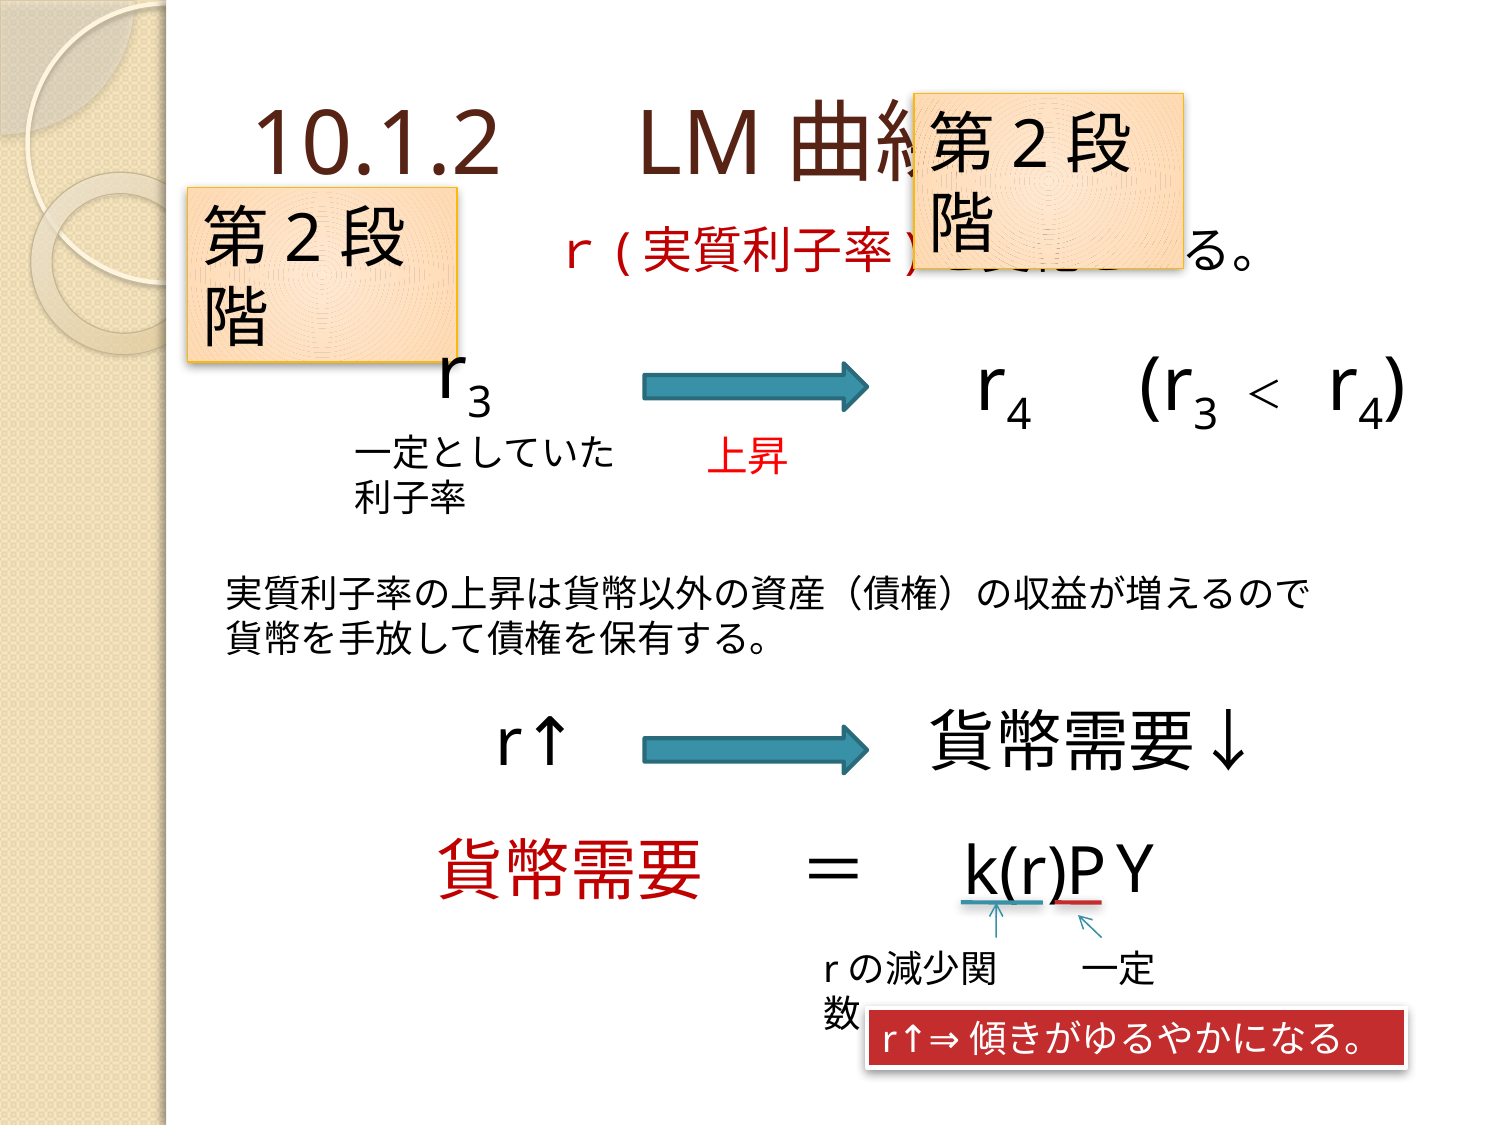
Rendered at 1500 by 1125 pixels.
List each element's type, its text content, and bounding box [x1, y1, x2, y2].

text_box ＝ [785, 820, 949, 915]
title 10.1.2 LM曲線 [235, 45, 1466, 233]
text_box 一定 [1066, 937, 1219, 998]
text_box k(r)P [949, 820, 1101, 915]
text_box rの減少関数 [808, 937, 1043, 1043]
text_box Y [1101, 738, 1266, 913]
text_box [1077, 915, 1102, 938]
text_box 第2段階 [187, 187, 458, 363]
text_box ＜ [1230, 363, 1312, 423]
text_box (r3 [1125, 328, 1254, 446]
text_box 貨幣需要↓ [914, 691, 1313, 787]
text_box r4 [960, 328, 1067, 446]
text_box 一定としていた利子率 [339, 421, 633, 527]
text_box [642, 724, 870, 776]
text_box r↑⇒傾きがゆるやかになる。 [865, 1006, 1408, 1070]
text_box 貨幣需要 [421, 820, 727, 915]
text_box ｒ(実質利子率)を変化させる。 [539, 210, 1372, 286]
text_box r4) [1312, 328, 1500, 446]
text_box r↑ [480, 691, 633, 787]
text_box [642, 361, 870, 413]
text_box 上昇 [691, 421, 844, 487]
text_box r3 [421, 316, 528, 421]
text_box 実質利子率の上昇は貨幣以外の資産（債権）の収益が増えるので 貨幣を手放して債権を保有する。 [210, 562, 1395, 668]
text_box 第2段階 [913, 93, 1184, 269]
